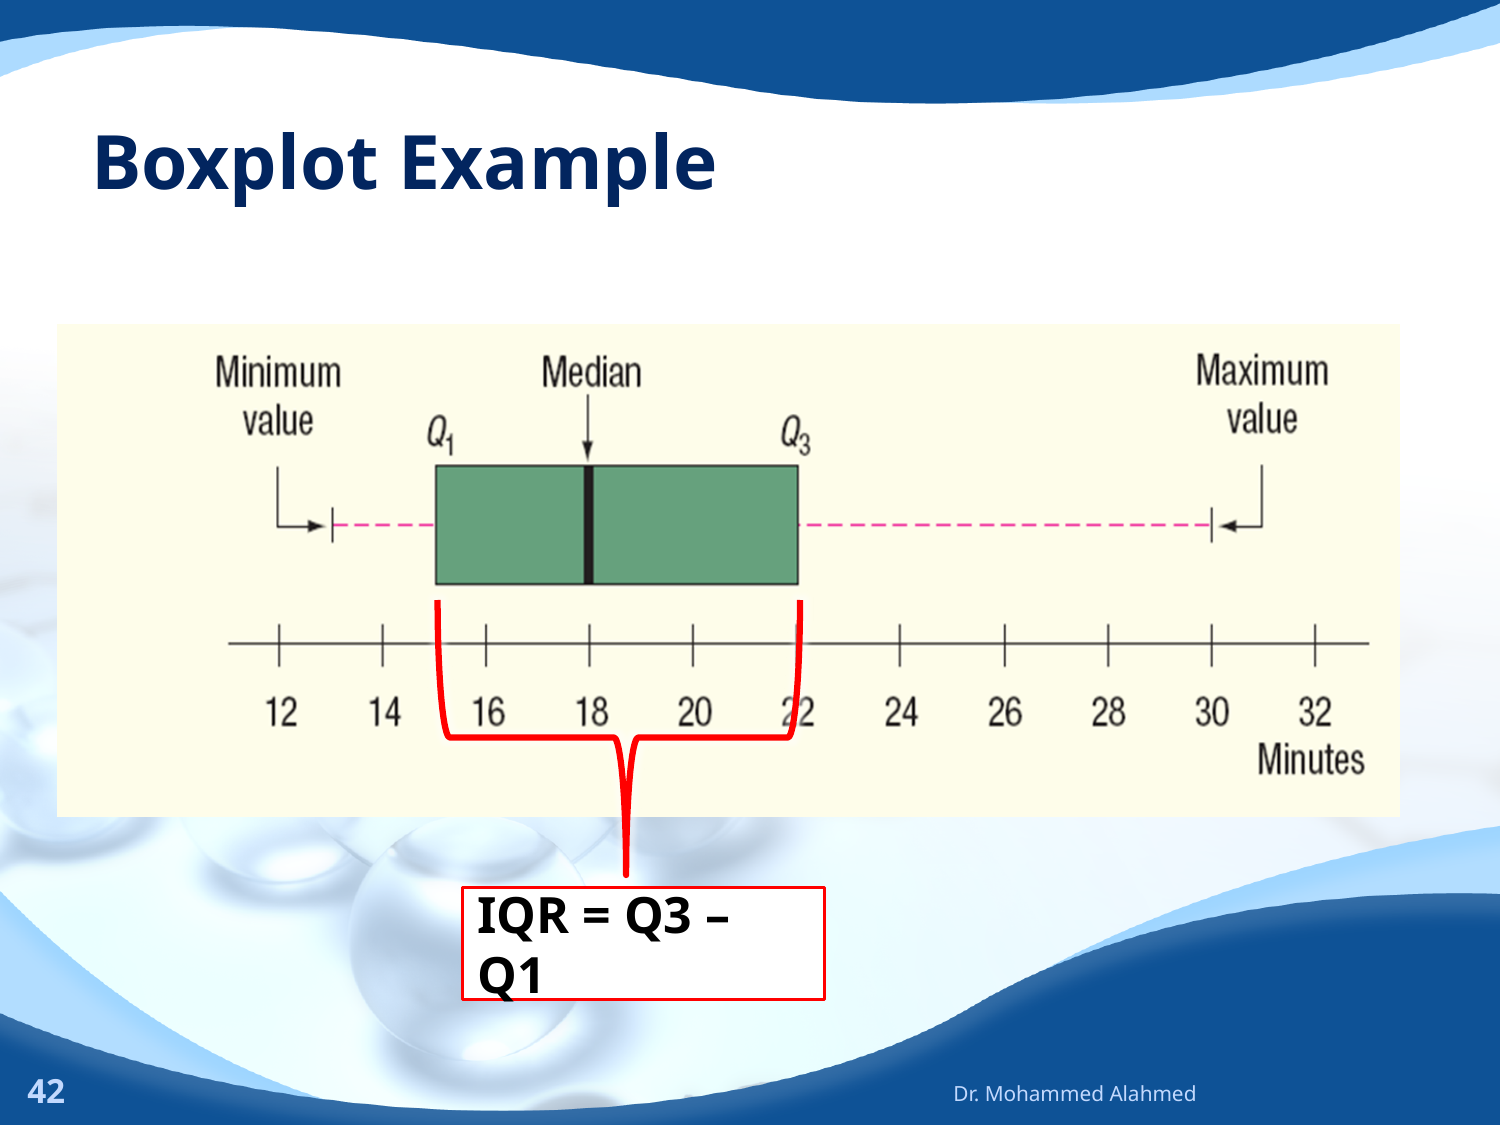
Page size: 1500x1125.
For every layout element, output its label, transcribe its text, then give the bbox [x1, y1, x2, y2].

slide_number 42 [12, 1062, 363, 1123]
picture [0, 0, 1500, 1125]
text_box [436, 599, 826, 1001]
title Boxplot Example [76, 107, 1427, 213]
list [57, 324, 1400, 817]
footer Dr. Mohammed Alahmed [837, 1073, 1313, 1125]
